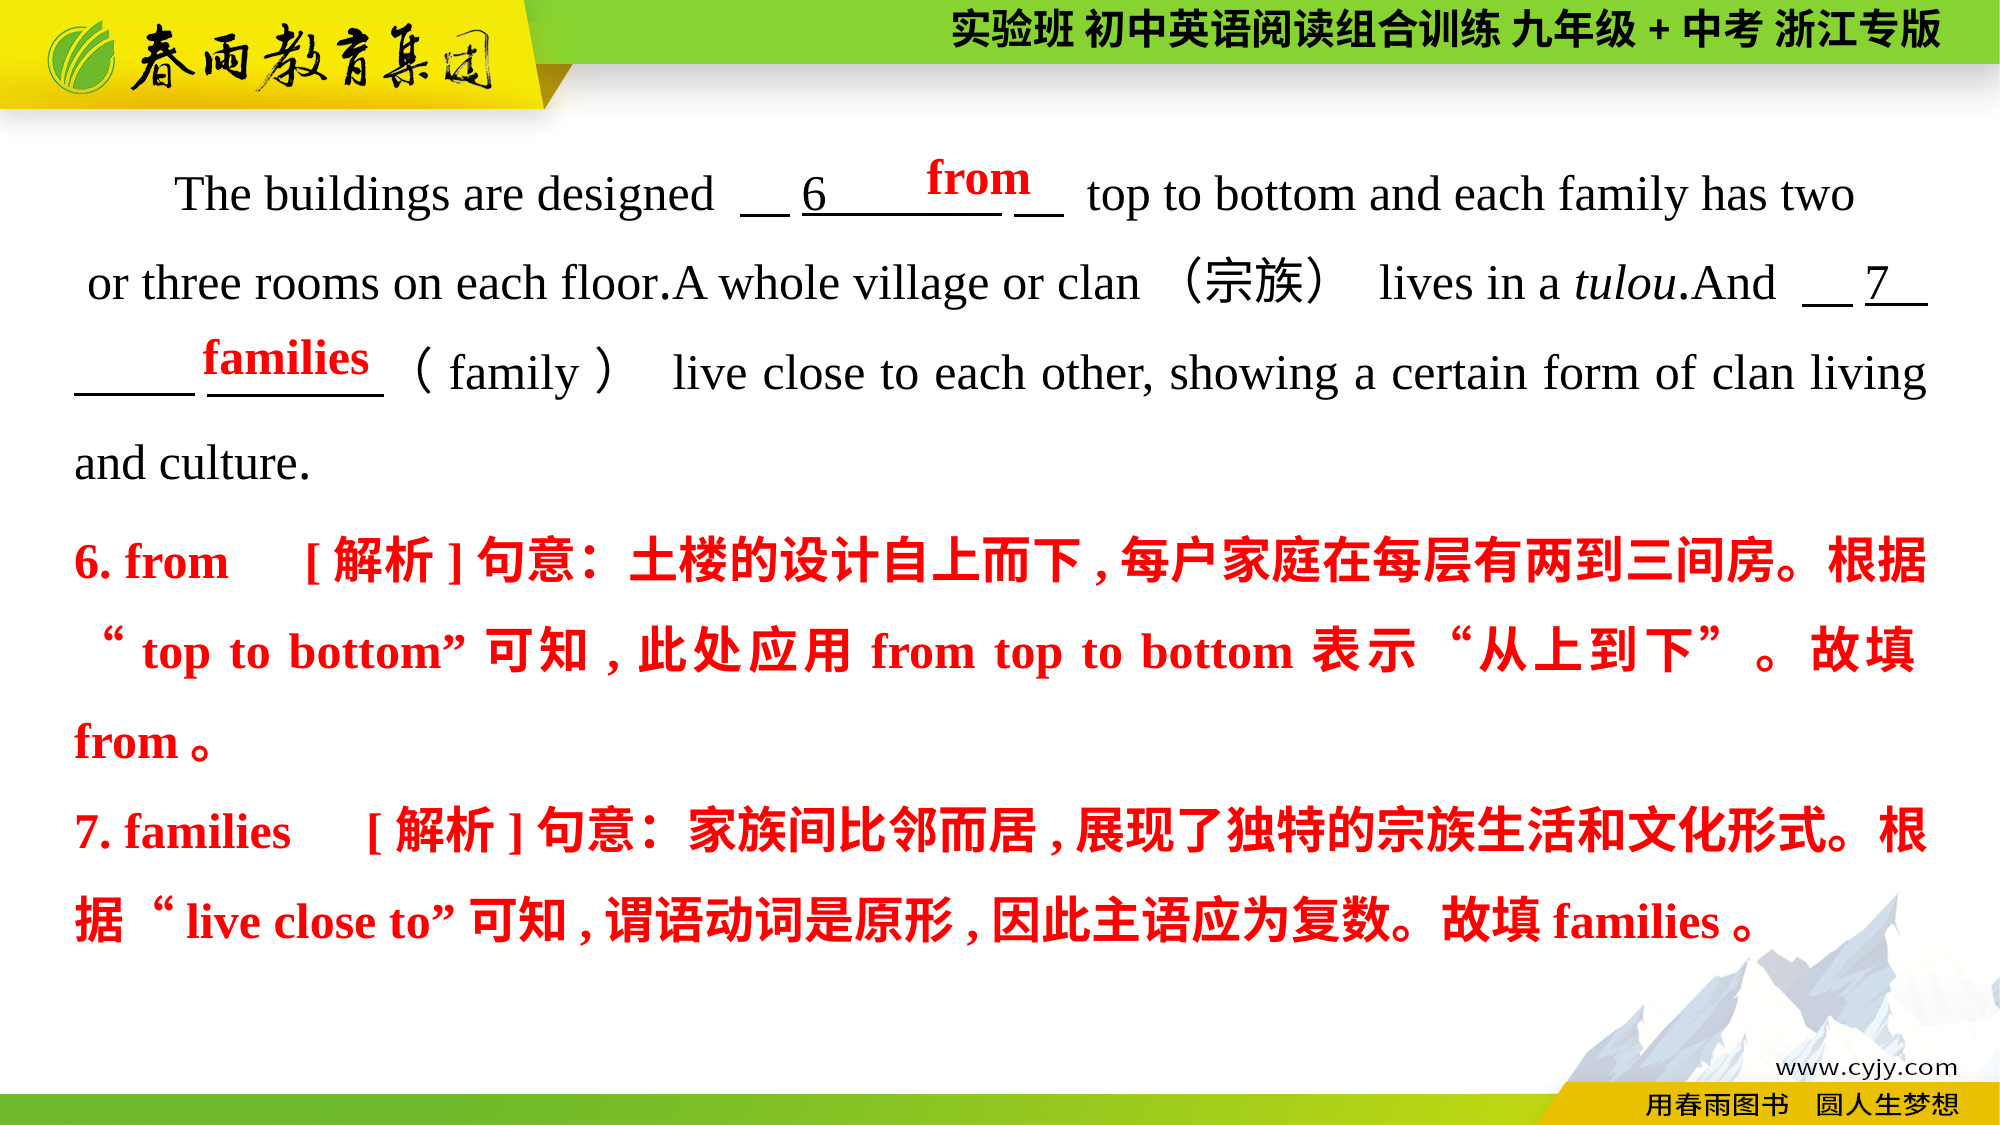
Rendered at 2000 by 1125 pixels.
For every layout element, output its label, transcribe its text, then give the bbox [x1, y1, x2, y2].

text_box from [911, 136, 1047, 212]
picture [0, 0, 2000, 1125]
text_box families [187, 316, 385, 392]
text_box 6. from [解析]句意：土楼的设计自上而下,每户家庭在每层有两到三间房。根据“top to bottom”可知,此处应用from top to bottom表示“从上到下”。故填from。 7. families [解析]句意：家族间比邻而居,展现了独特的宗族生活和文化形式。根据“live close to”可知,谓语动词是原形,因此主语应为复数。故填families。 [59, 490, 1944, 956]
list The buildings are designed 6 top to bottom and each family has two or three rooms on each floor.A whole village or clan（宗族） lives in a tulou.And 7 . （family） live close to each other, showing a certain form of clan living and culture. [59, 122, 1944, 490]
